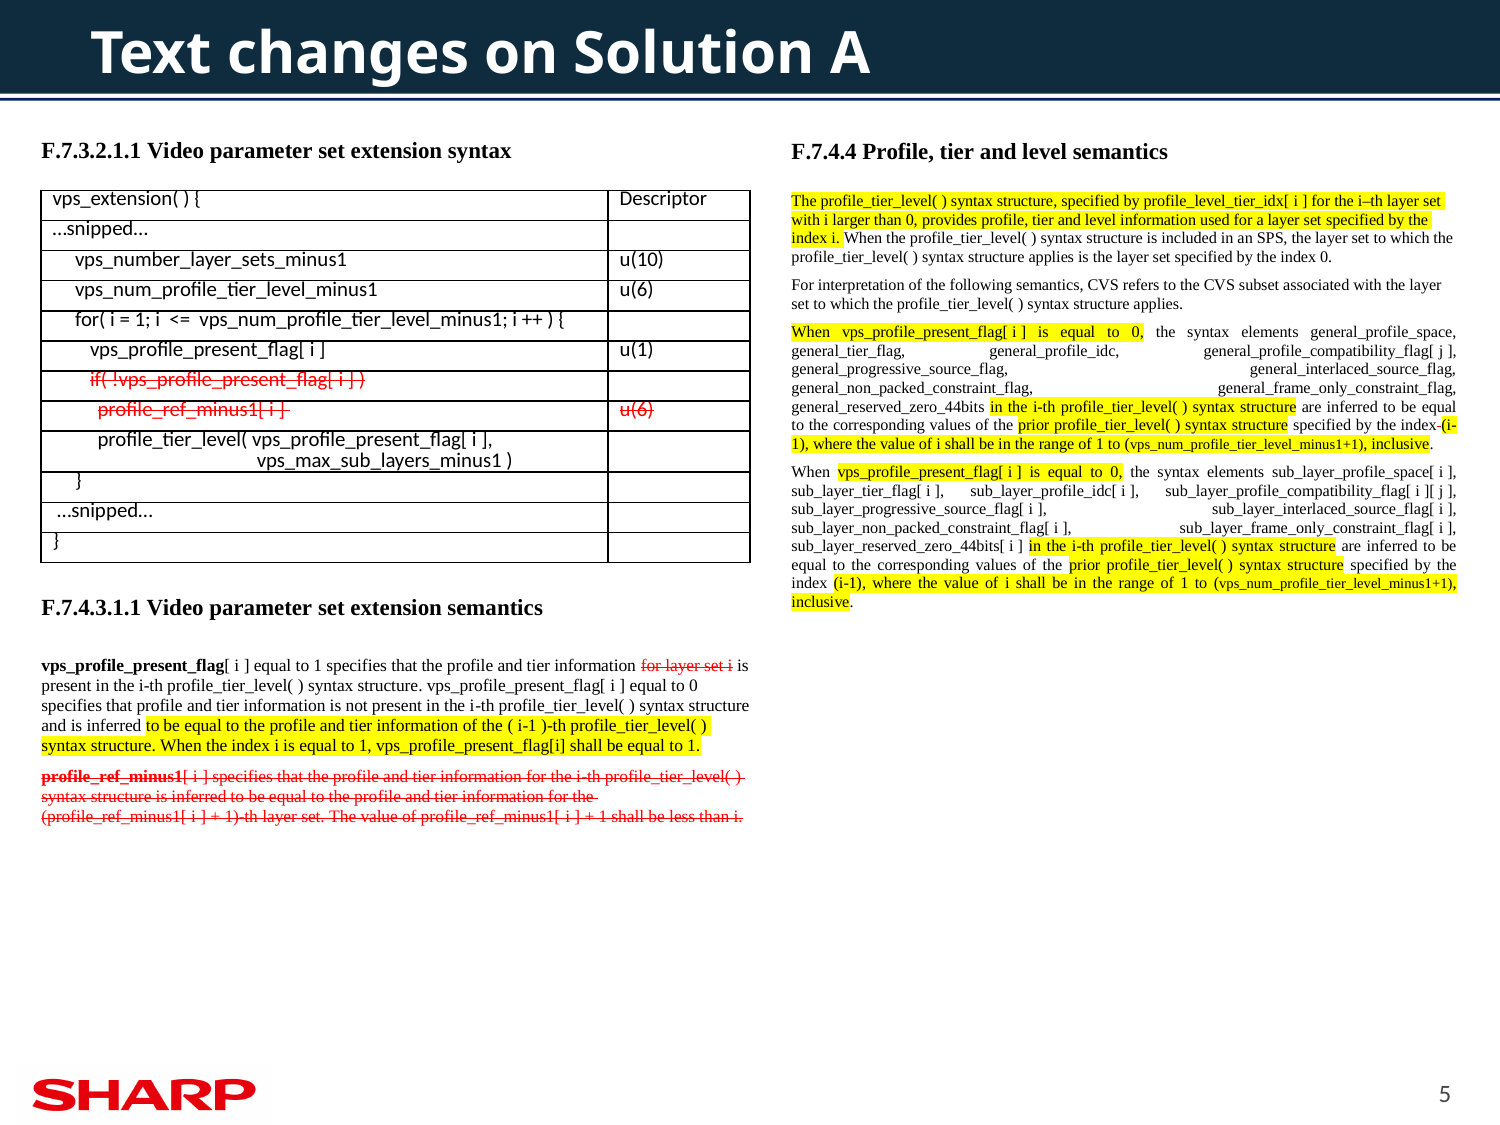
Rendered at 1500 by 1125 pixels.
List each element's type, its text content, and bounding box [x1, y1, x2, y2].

table_cell u(6) [609, 402, 749, 430]
table_cell …snipped… [42, 221, 607, 250]
table_cell [609, 221, 749, 250]
table_cell [609, 533, 749, 562]
picture [40, 574, 791, 627]
table_cell [609, 473, 749, 502]
table_cell [609, 312, 749, 340]
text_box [791, 181, 1459, 1068]
table_cell [609, 432, 749, 471]
table_header vps_extension( ) { [42, 191, 607, 220]
table_cell if( !vps_profile_present_flag[ i ] ) [42, 372, 607, 400]
table_cell u(10) [609, 251, 749, 280]
table_cell u(1) [609, 342, 749, 370]
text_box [41, 644, 758, 896]
table_cell [609, 372, 749, 400]
picture [40, 116, 1500, 171]
table_cell vps_num_profile_tier_level_minus1 [42, 281, 607, 310]
table_cell u(6) [609, 281, 749, 310]
table_cell } [42, 533, 607, 562]
table_cell } [42, 473, 607, 502]
table_cell vps_number_layer_sets_minus1 [42, 251, 607, 280]
picture [17, 1064, 271, 1125]
slide_number 5 [1345, 1062, 1467, 1108]
table_cell …snipped… [42, 503, 607, 532]
table_cell for( i = 1; i <= vps_num_profile_tier_level_minus1; i ++ ) { [42, 312, 607, 340]
table_cell vps_profile_present_flag[ i ] [42, 342, 607, 370]
table_cell profile_ref_minus1[ i ] [42, 402, 607, 430]
table_header Descriptor [609, 191, 749, 220]
table_cell [609, 503, 749, 532]
table_cell profile_tier_level( vps_profile_present_flag[ i ], vps_max_sub_layers_minus1 ) [42, 432, 607, 471]
title Text changes on Solution A [74, 15, 1426, 85]
